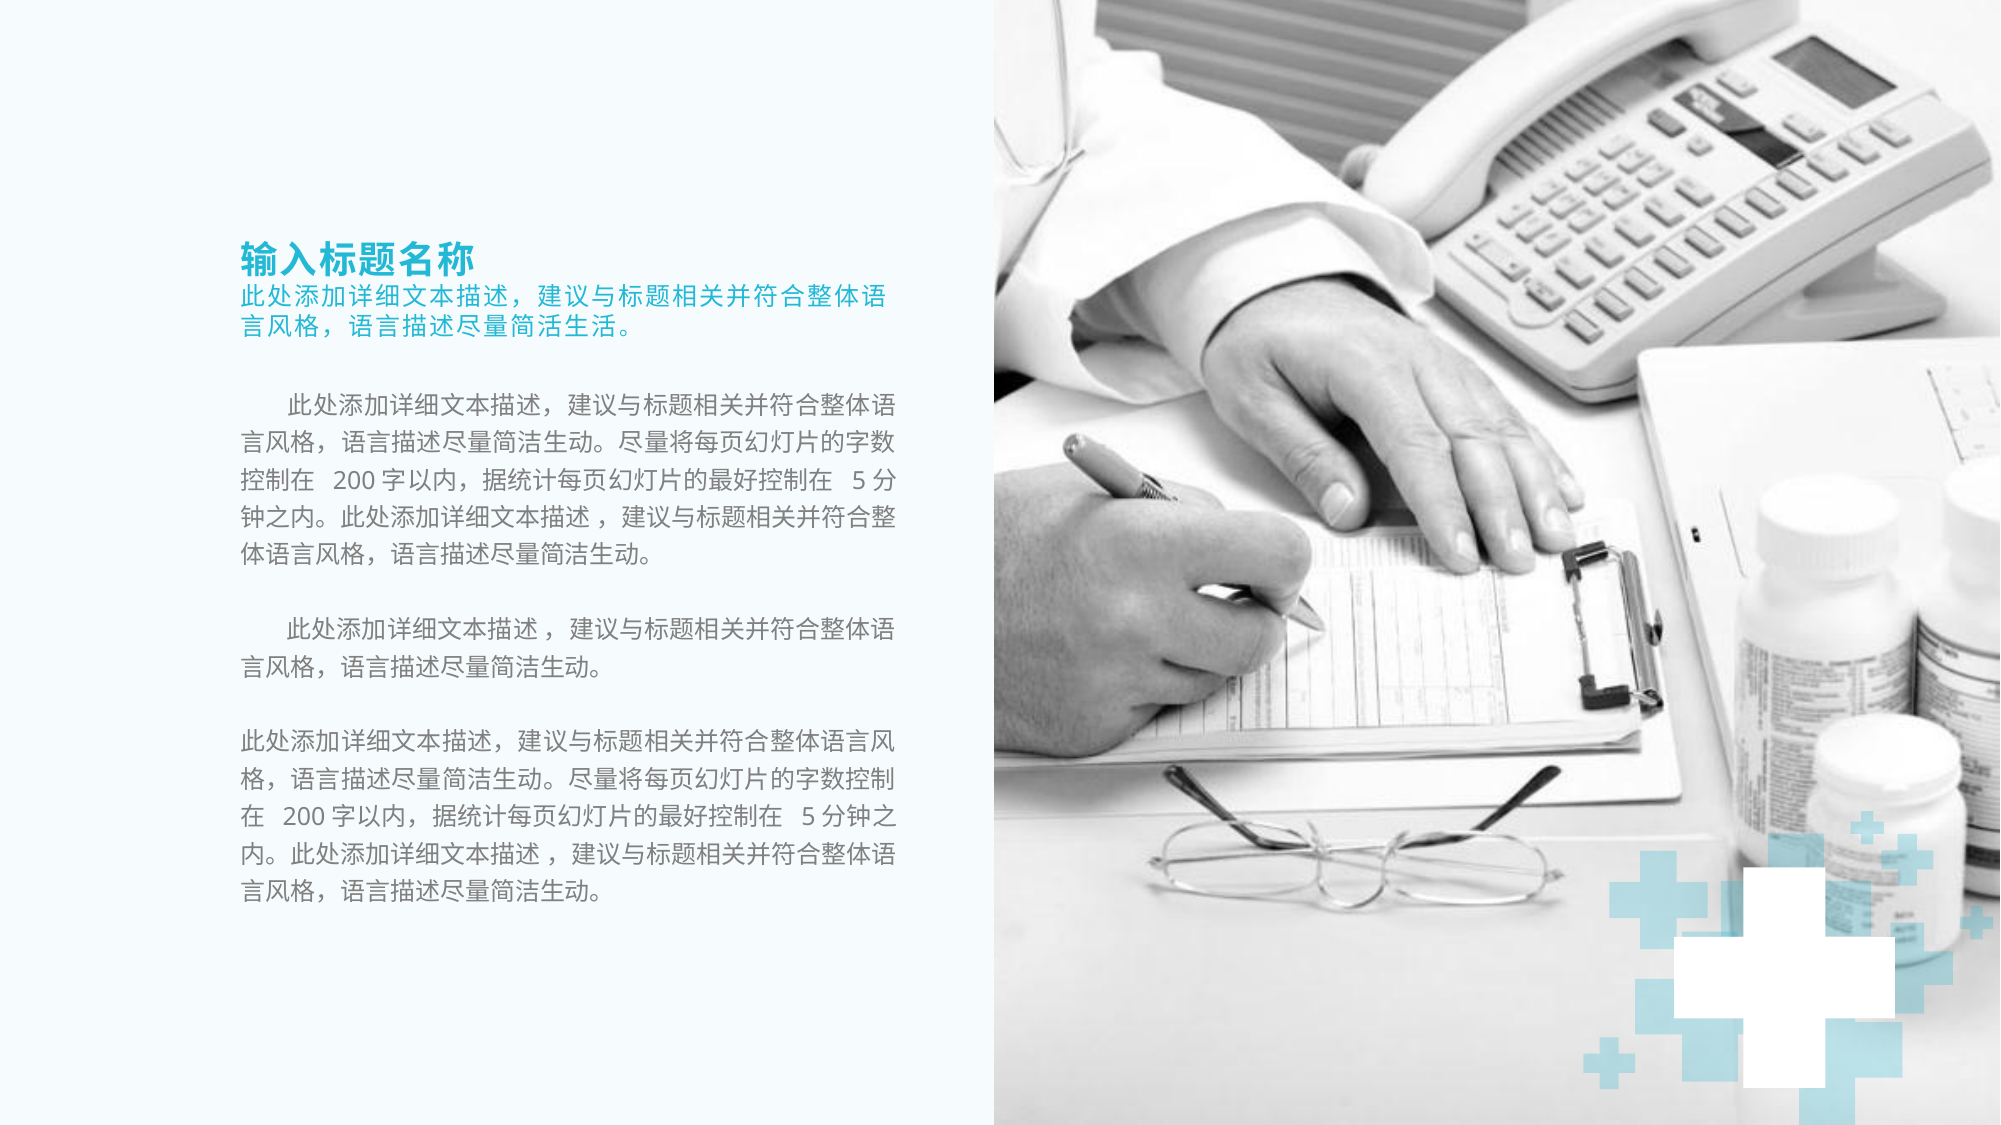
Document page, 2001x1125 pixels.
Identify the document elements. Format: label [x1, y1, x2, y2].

text_box [1583, 810, 1994, 1125]
picture [994, 0, 2000, 1125]
text_box [0, 0, 994, 1125]
